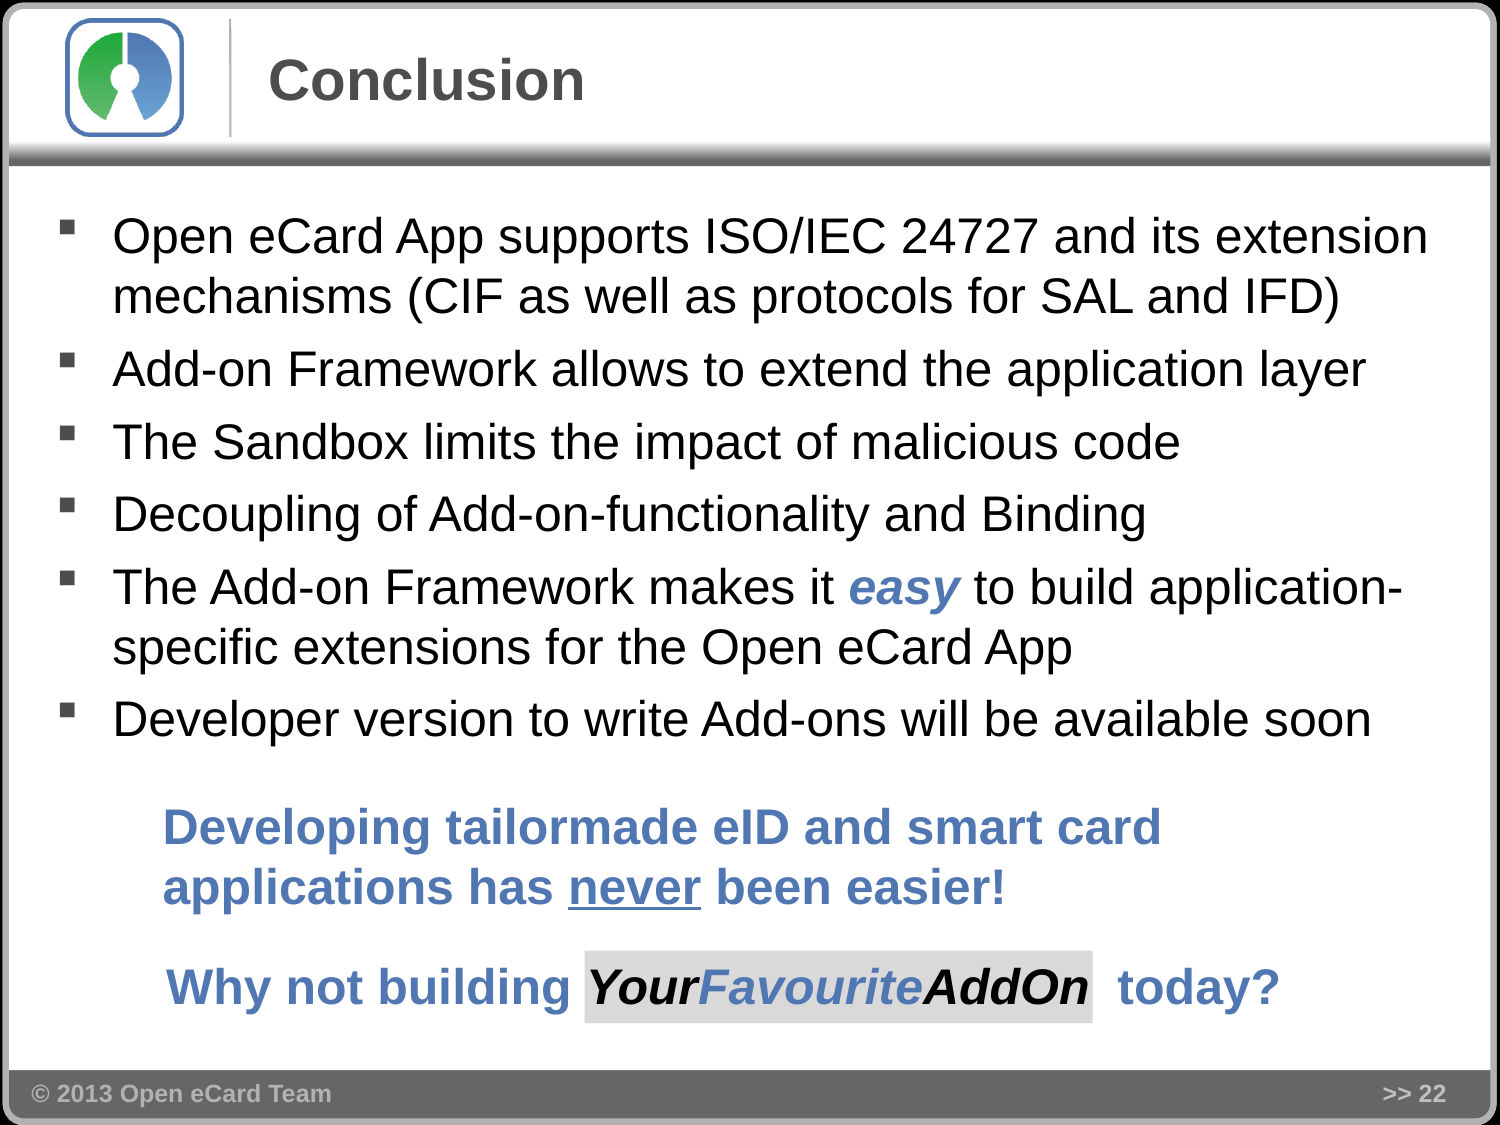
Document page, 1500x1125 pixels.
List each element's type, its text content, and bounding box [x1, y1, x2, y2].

slide_number >> 22 [1367, 1070, 1500, 1125]
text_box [151, 947, 1400, 1024]
picture [1424, 137, 1490, 168]
title Conclusion [254, 34, 1424, 190]
text_box Developing tailormade eID and smart card applications has never been easier! [147, 786, 1376, 922]
picture [9, 18, 254, 168]
list Open eCard App supports ISO/IEC 24727 and its extension mechanisms (CIF as well as protocols for SAL and IFD) Add-on Framework allows to extend the application layer The Sandbox limits the impact of malicious code Decoupling of Add-on-functionality and Binding The Add-on Framework makes it easy to build application-specific extensions for the Open eCard App Developer version to write Add-ons will be available soon [41, 196, 1459, 1023]
